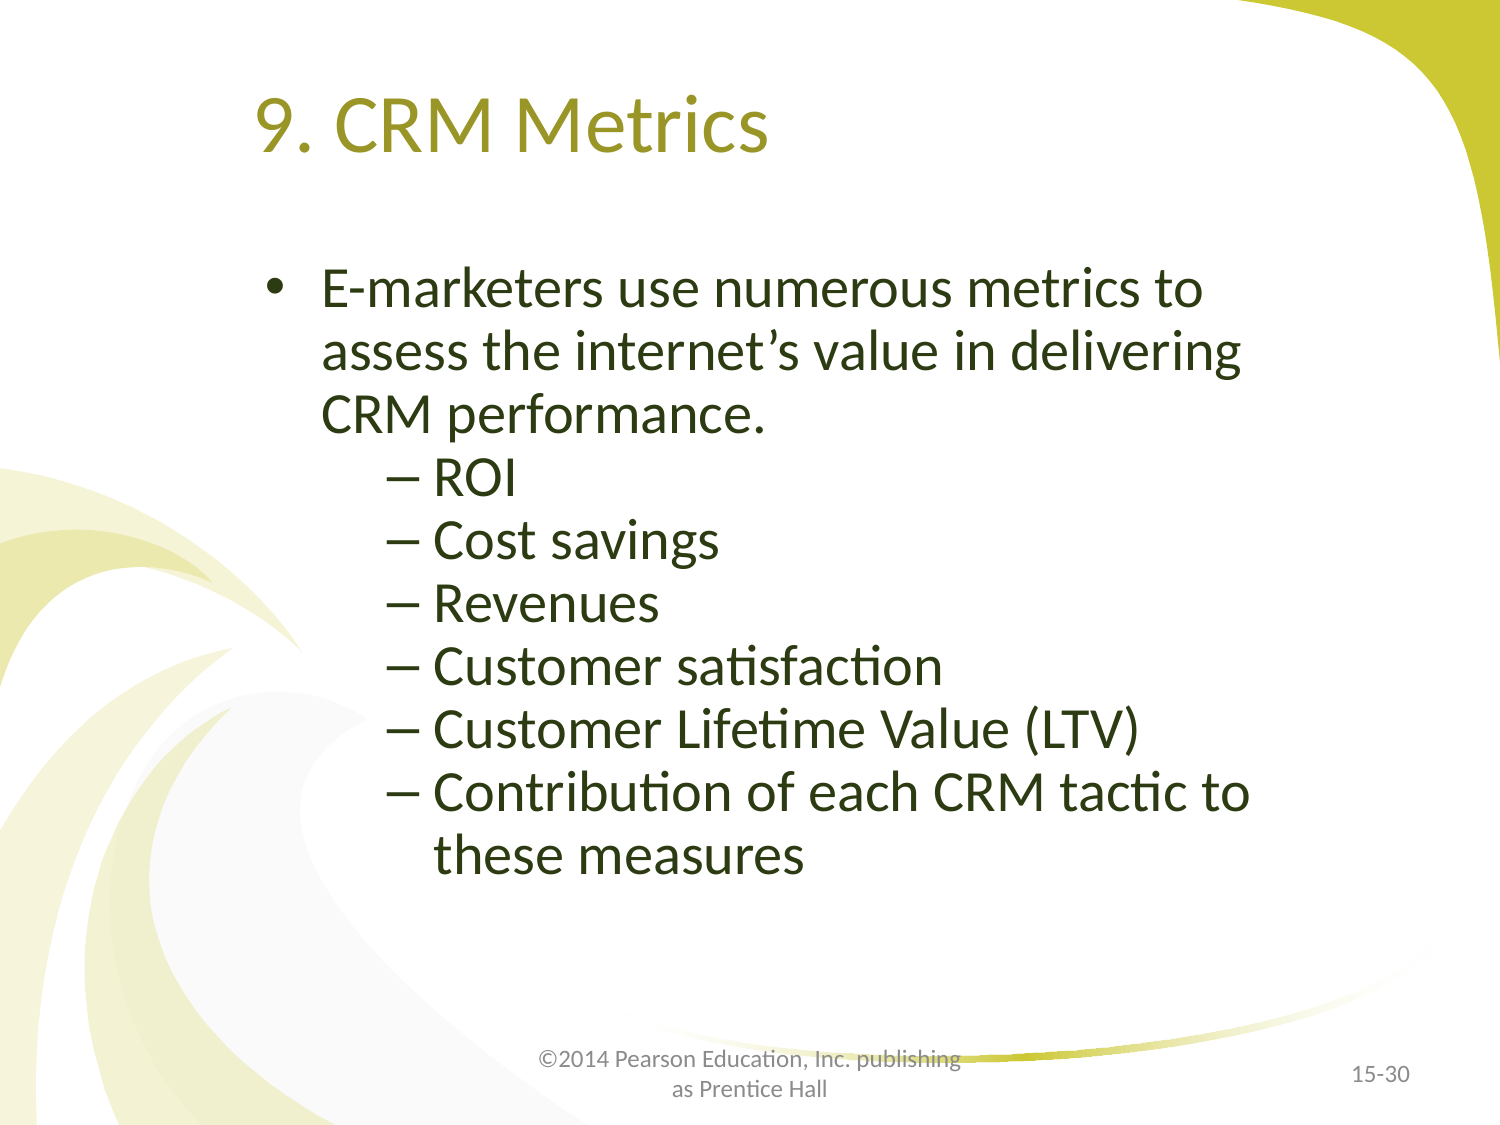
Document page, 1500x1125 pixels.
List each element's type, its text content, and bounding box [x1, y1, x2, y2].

footer ©2014 Pearson Education, Inc. publishing as Prentice Hall [512, 1042, 988, 1103]
title 9. CRM Metrics [237, 37, 1438, 200]
slide_number 15-30 [1074, 1042, 1425, 1103]
list E-marketers use numerous metrics to assess the internet’s value in delivering CRM performance. ROI Cost savings Revenues Customer satisfaction Customer Lifetime Value (LTV) Contribution of each CRM tactic to these measures [249, 249, 1313, 988]
